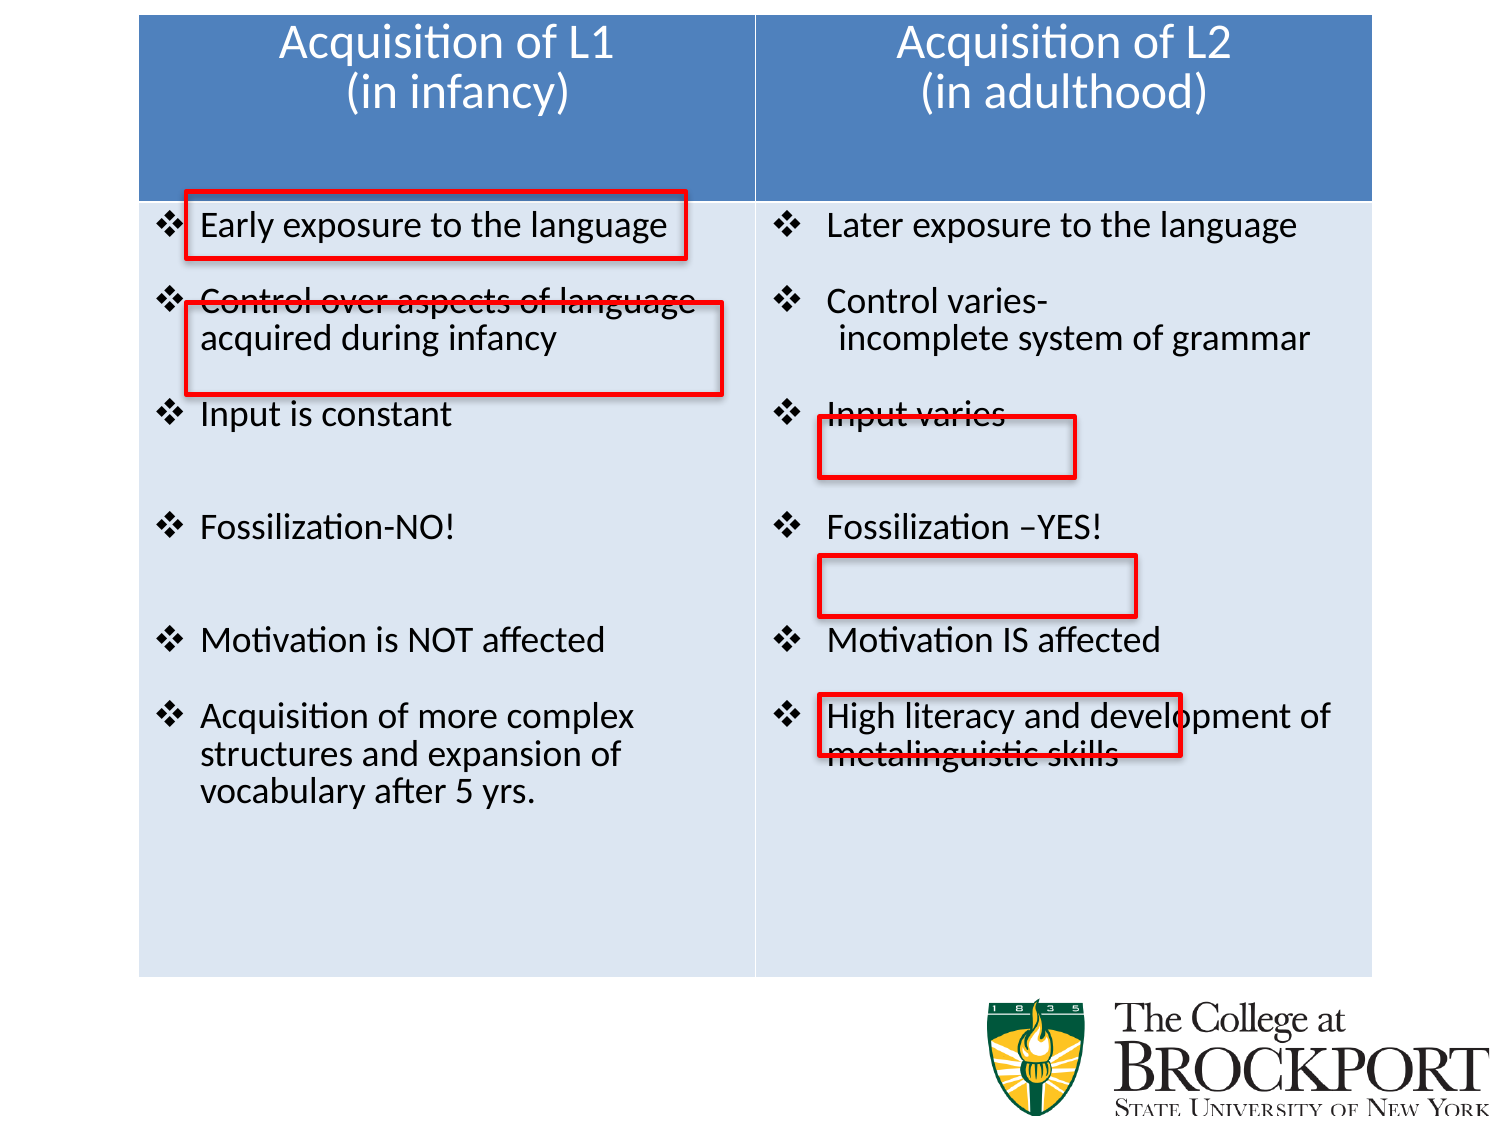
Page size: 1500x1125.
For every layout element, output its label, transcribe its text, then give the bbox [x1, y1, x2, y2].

table_header Acquisition of L2 (in adulthood) [756, 15, 1372, 201]
text_box [819, 555, 1137, 617]
table_cell Later exposure to the language Control varies- incomplete system of grammar Input varies Fossilization –YES! Motivation IS affected High literacy and development of metalinguistic skills [756, 203, 1372, 977]
table_cell Early exposure to the language Control over aspects of language acquired during infancy Input is constant Fossilization-NO! Motivation is NOT affected Acquisition of more complex structures and expansion of vocabulary after 5 yrs. [139, 203, 755, 977]
table_header Acquisition of L1 (in infancy) [139, 15, 755, 201]
text_box [185, 302, 723, 395]
text_box [819, 694, 1181, 756]
text_box [185, 191, 687, 259]
text_box [819, 416, 1076, 479]
